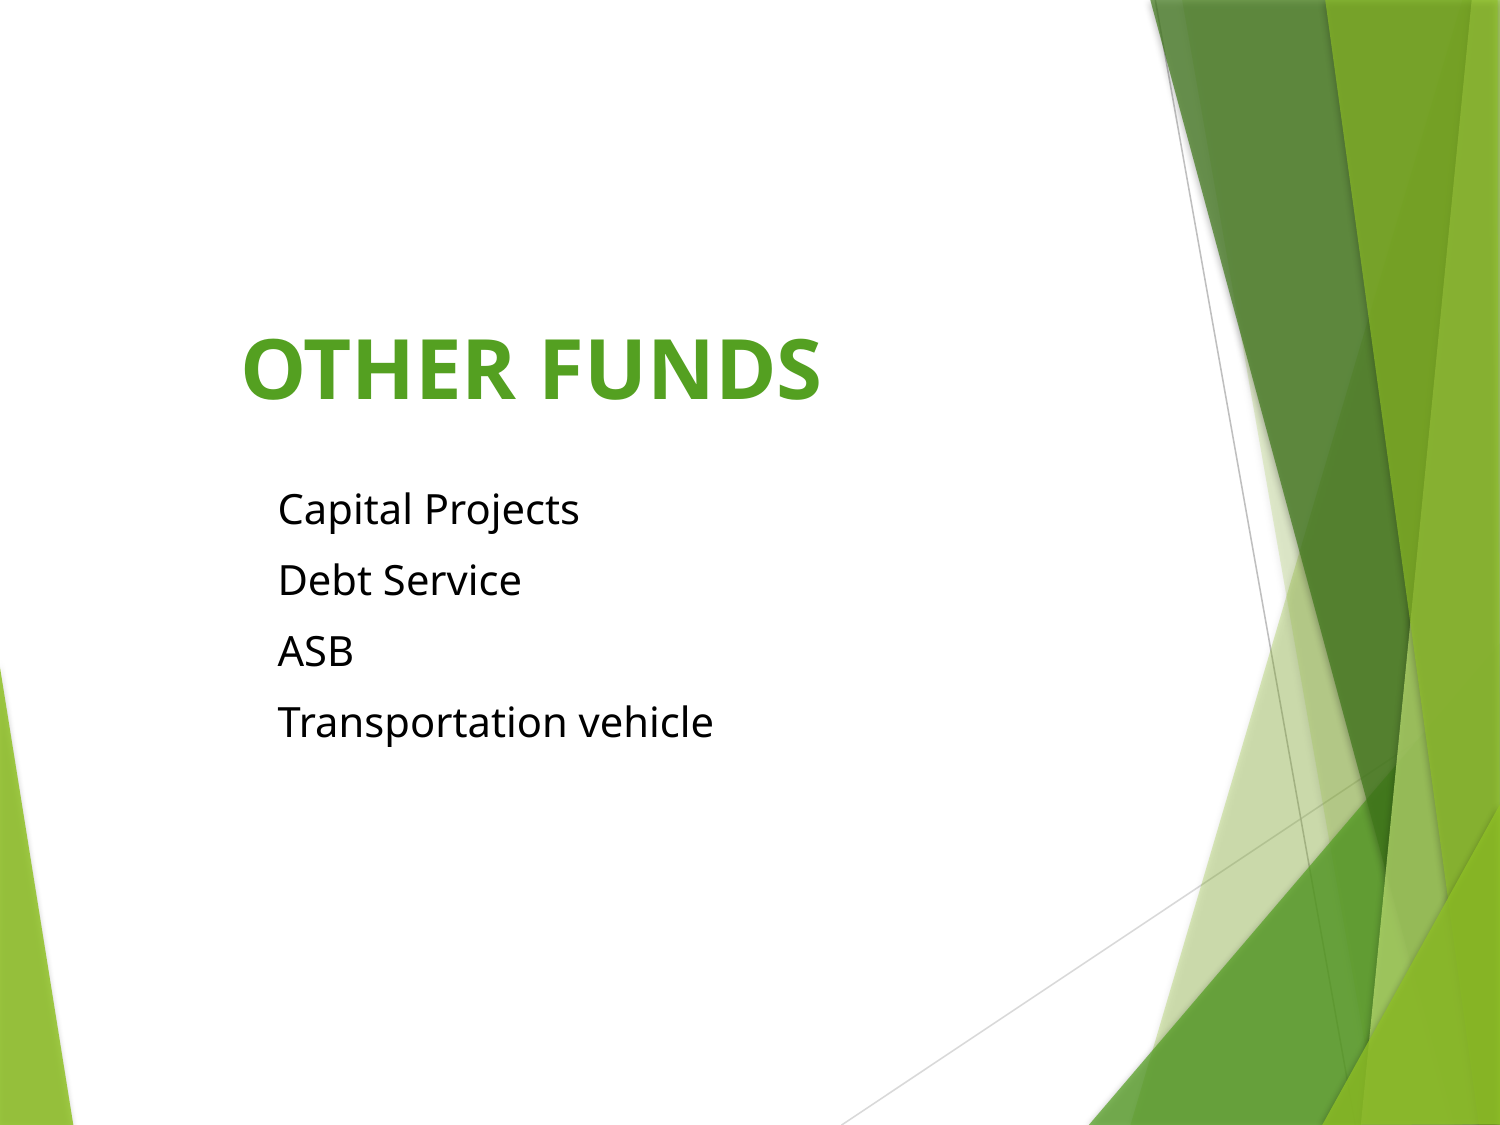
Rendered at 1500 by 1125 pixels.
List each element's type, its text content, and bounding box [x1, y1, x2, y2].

title OTHER FUNDS [225, 200, 1350, 424]
list Capital Projects Debt Service ASB Transportation vehicle [262, 474, 1388, 825]
